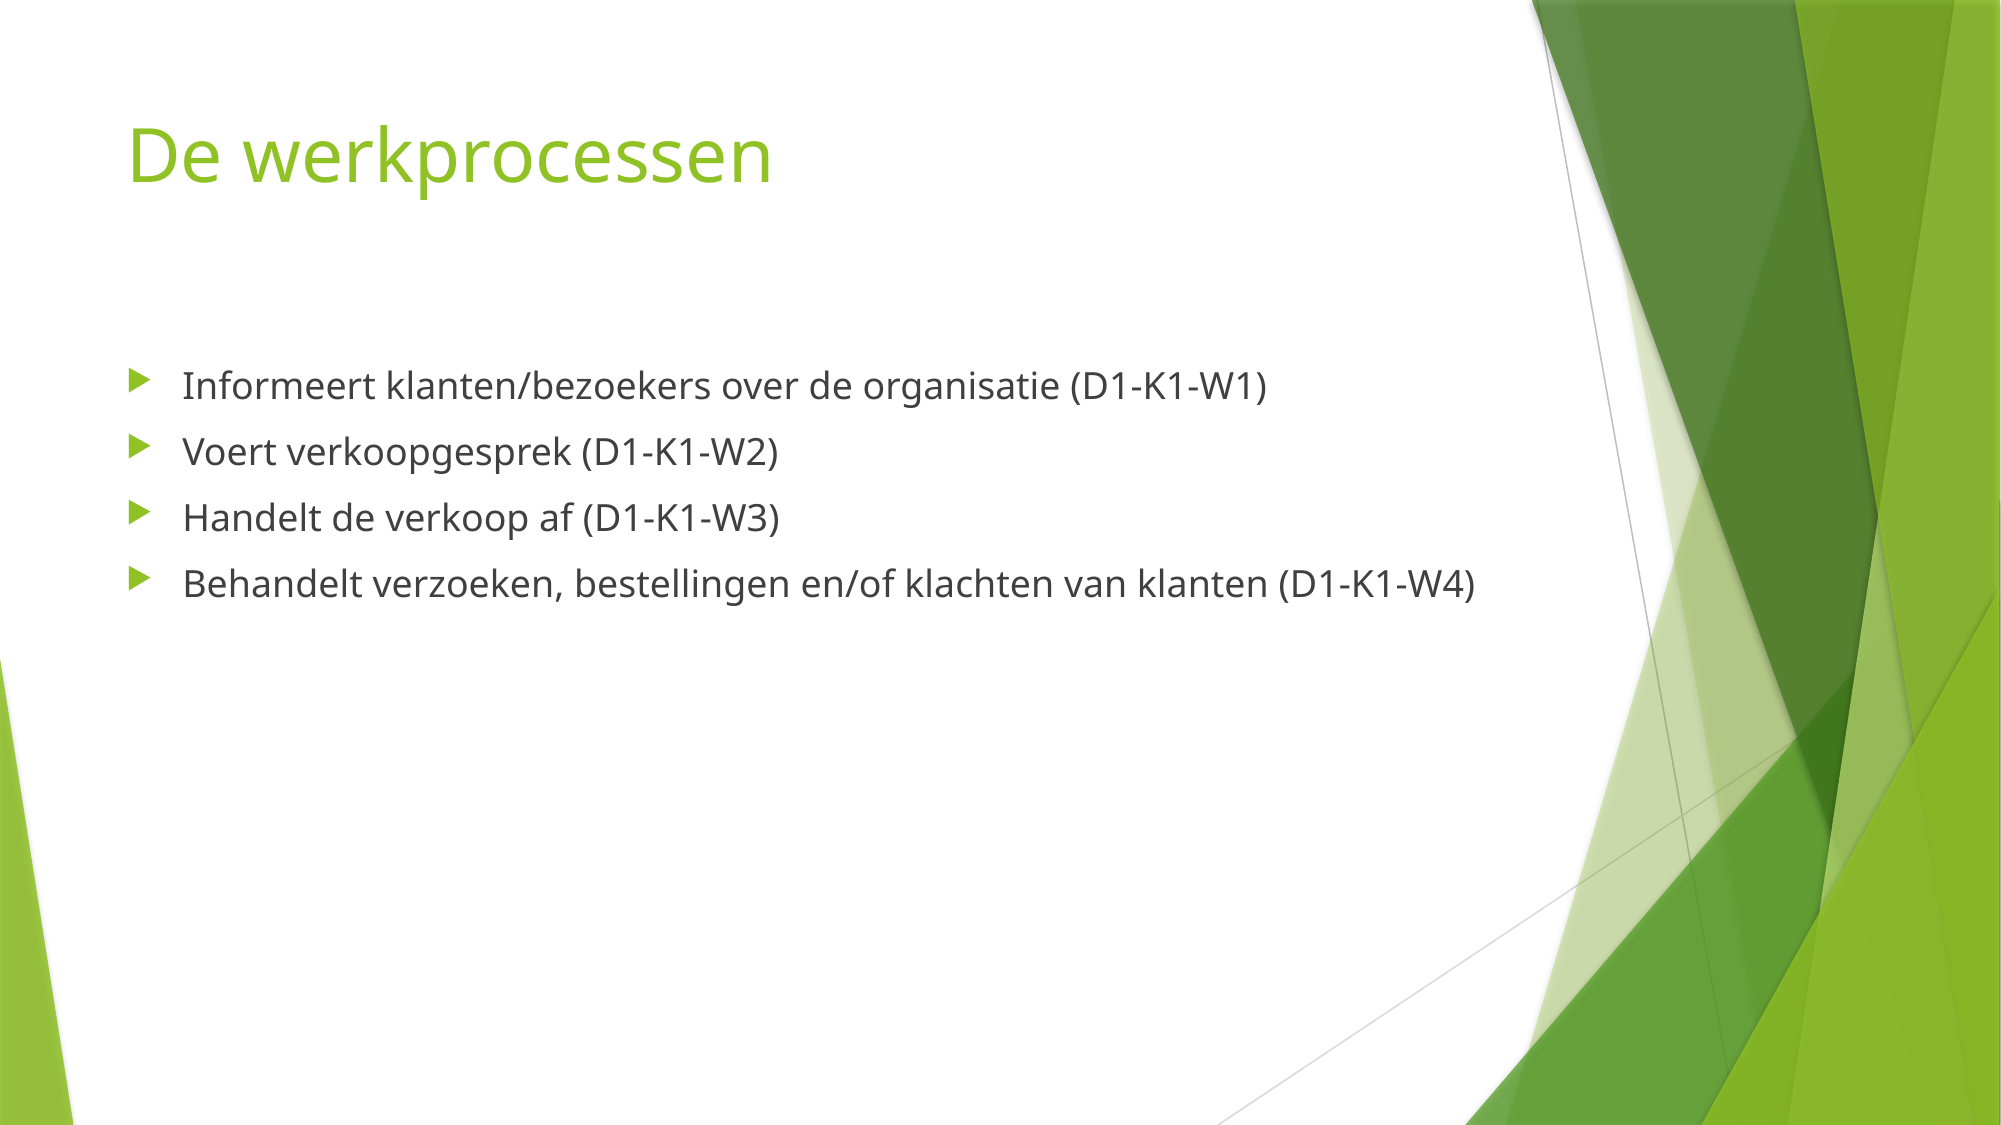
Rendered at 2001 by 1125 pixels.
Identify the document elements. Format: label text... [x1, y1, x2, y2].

title De werkprocessen [111, 99, 1522, 317]
list Informeert klanten/bezoekers over de organisatie (D1-K1-W1) Voert verkoopgesprek (D1-K1-W2) Handelt de verkoop af (D1-K1-W3) Behandelt verzoeken, bestellingen en/of klachten van klanten (D1-K1-W4) [111, 354, 1522, 992]
